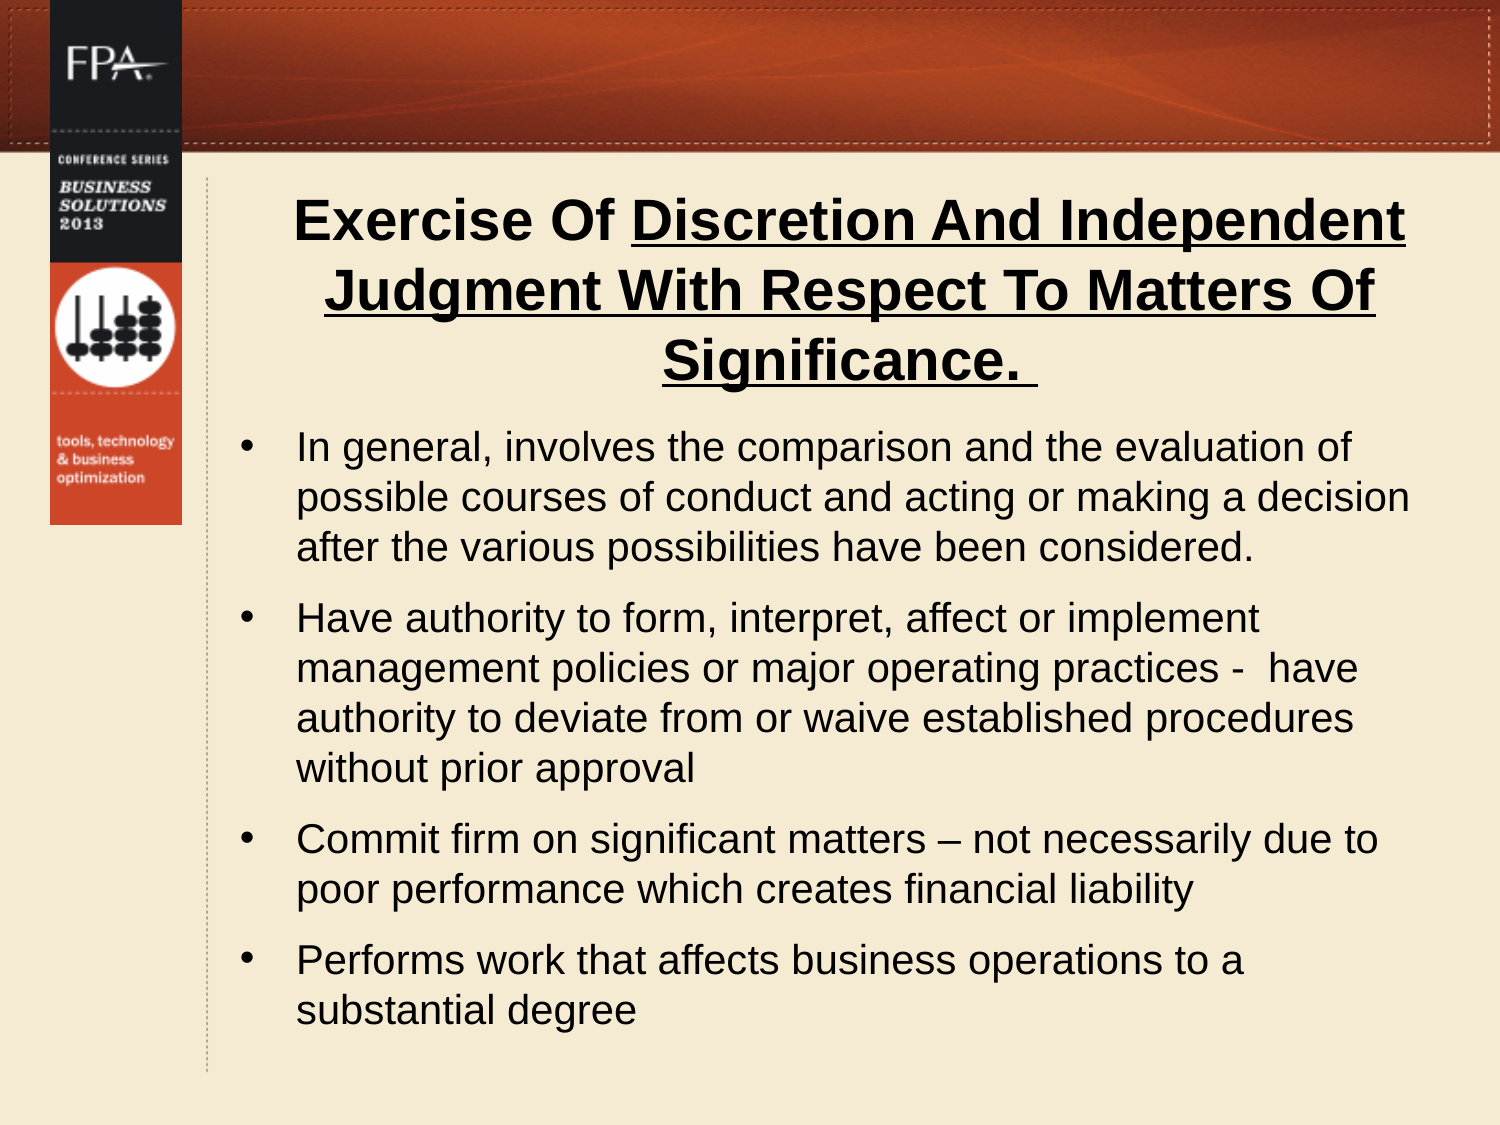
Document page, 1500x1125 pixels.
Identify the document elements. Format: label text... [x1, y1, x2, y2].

title Exercise Of Discretion And Independent Judgment With Respect To Matters Of Significance. [224, 162, 1476, 413]
list In general, involves the comparison and the evaluation of possible courses of conduct and acting or making a decision after the various possibilities have been considered. Have authority to form, interpret, affect or implement management policies or major operating practices - have authority to deviate from or waive established procedures without prior approval Commit firm on significant matters – not necessarily due to poor performance which creates financial liability Performs work that affects business operations to a substantial degree [225, 412, 1450, 1050]
picture [0, 0, 1500, 1125]
